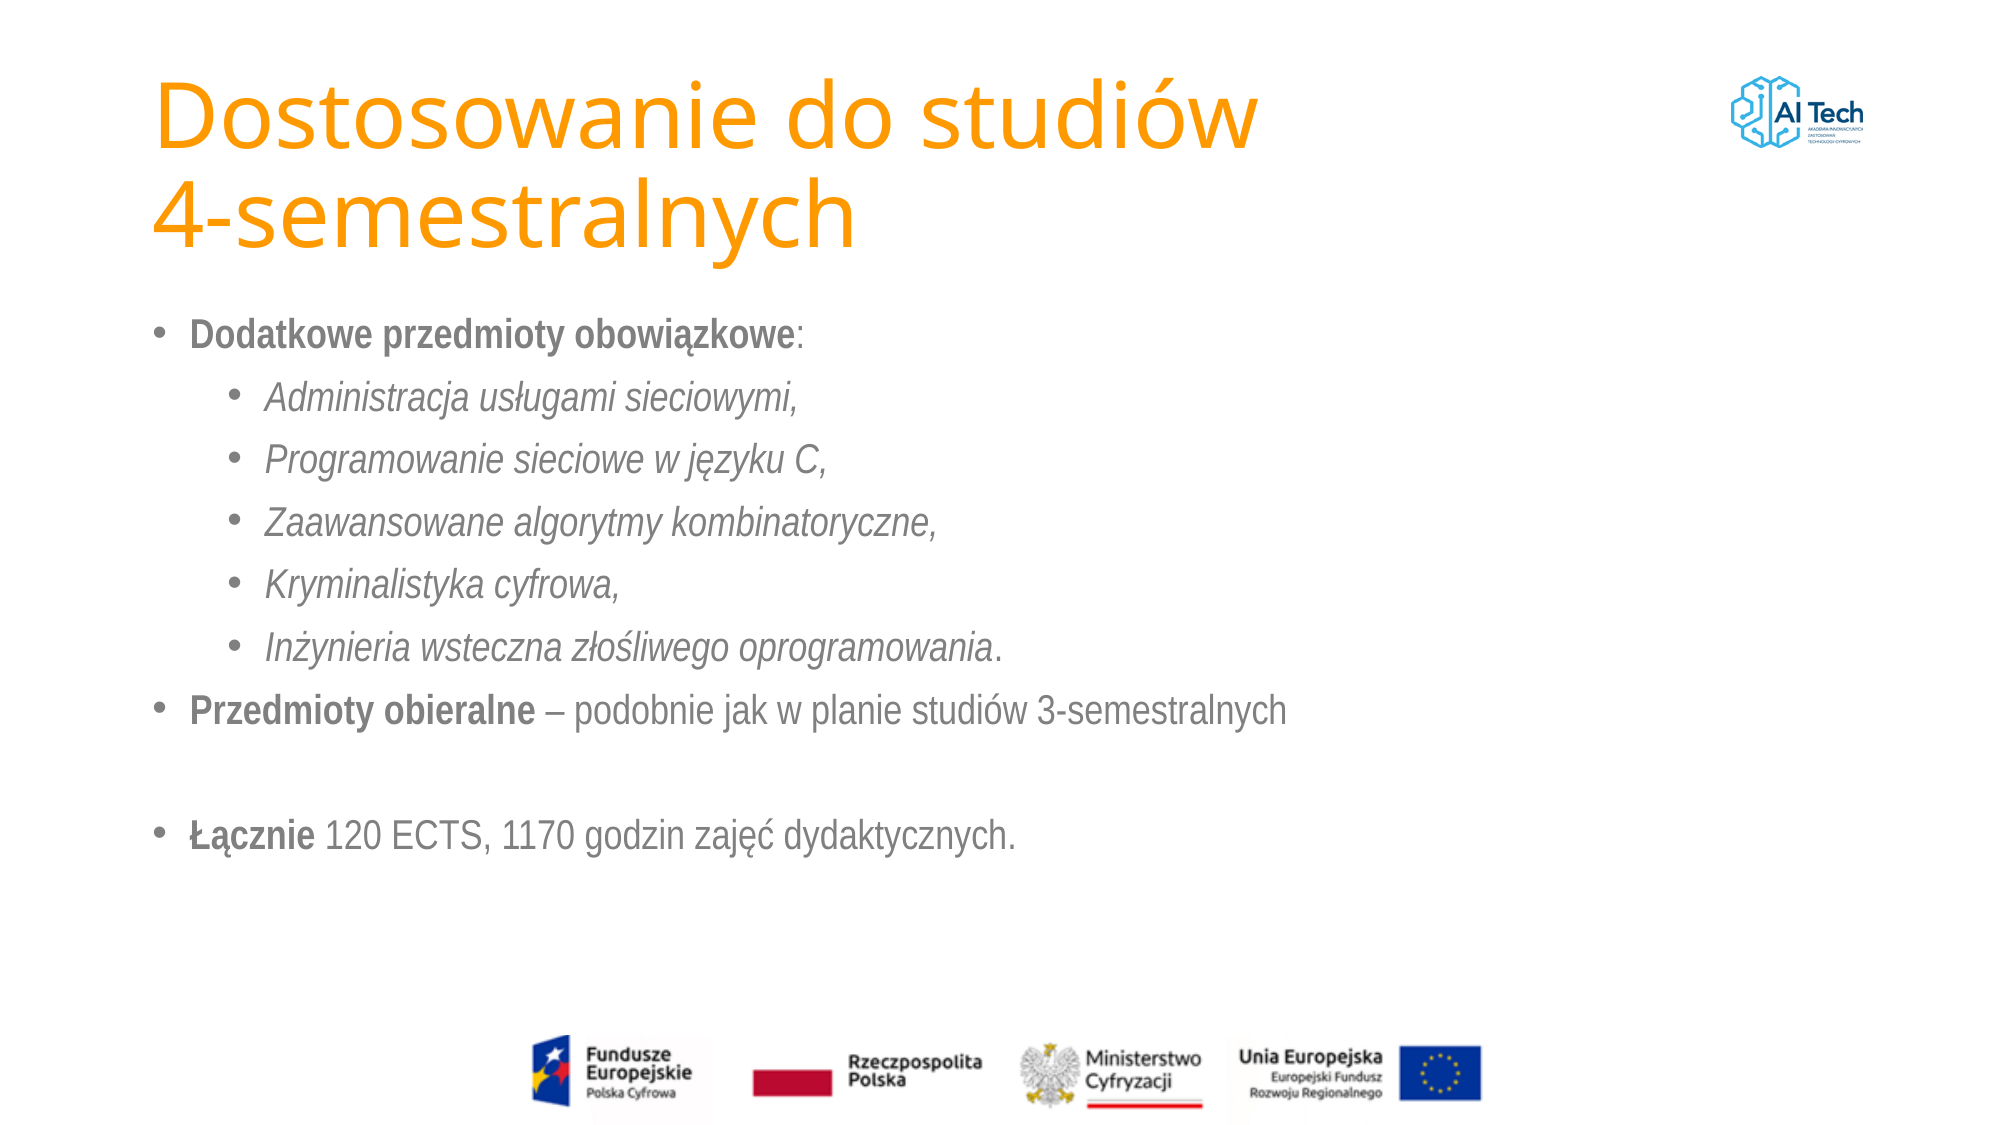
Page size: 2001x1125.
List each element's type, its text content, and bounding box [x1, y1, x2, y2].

list Dodatkowe przedmioty obowiązkowe: Administracja usługami sieciowymi, Programowanie sieciowe w języku C, Zaawansowane algorytmy kombinatoryczne, Kryminalistyka cyfrowa, Inżynieria wsteczna złośliwego oprogramowania. Przedmioty obieralne – podobnie jak w planie studiów 3-semestralnych Łącznie 120 ECTS, 1170 godzin zajęć dydaktycznych. [137, 299, 1863, 1013]
title Dostosowanie do studiów 4-semestralnych [137, 59, 1863, 278]
picture [499, 1035, 1501, 1125]
